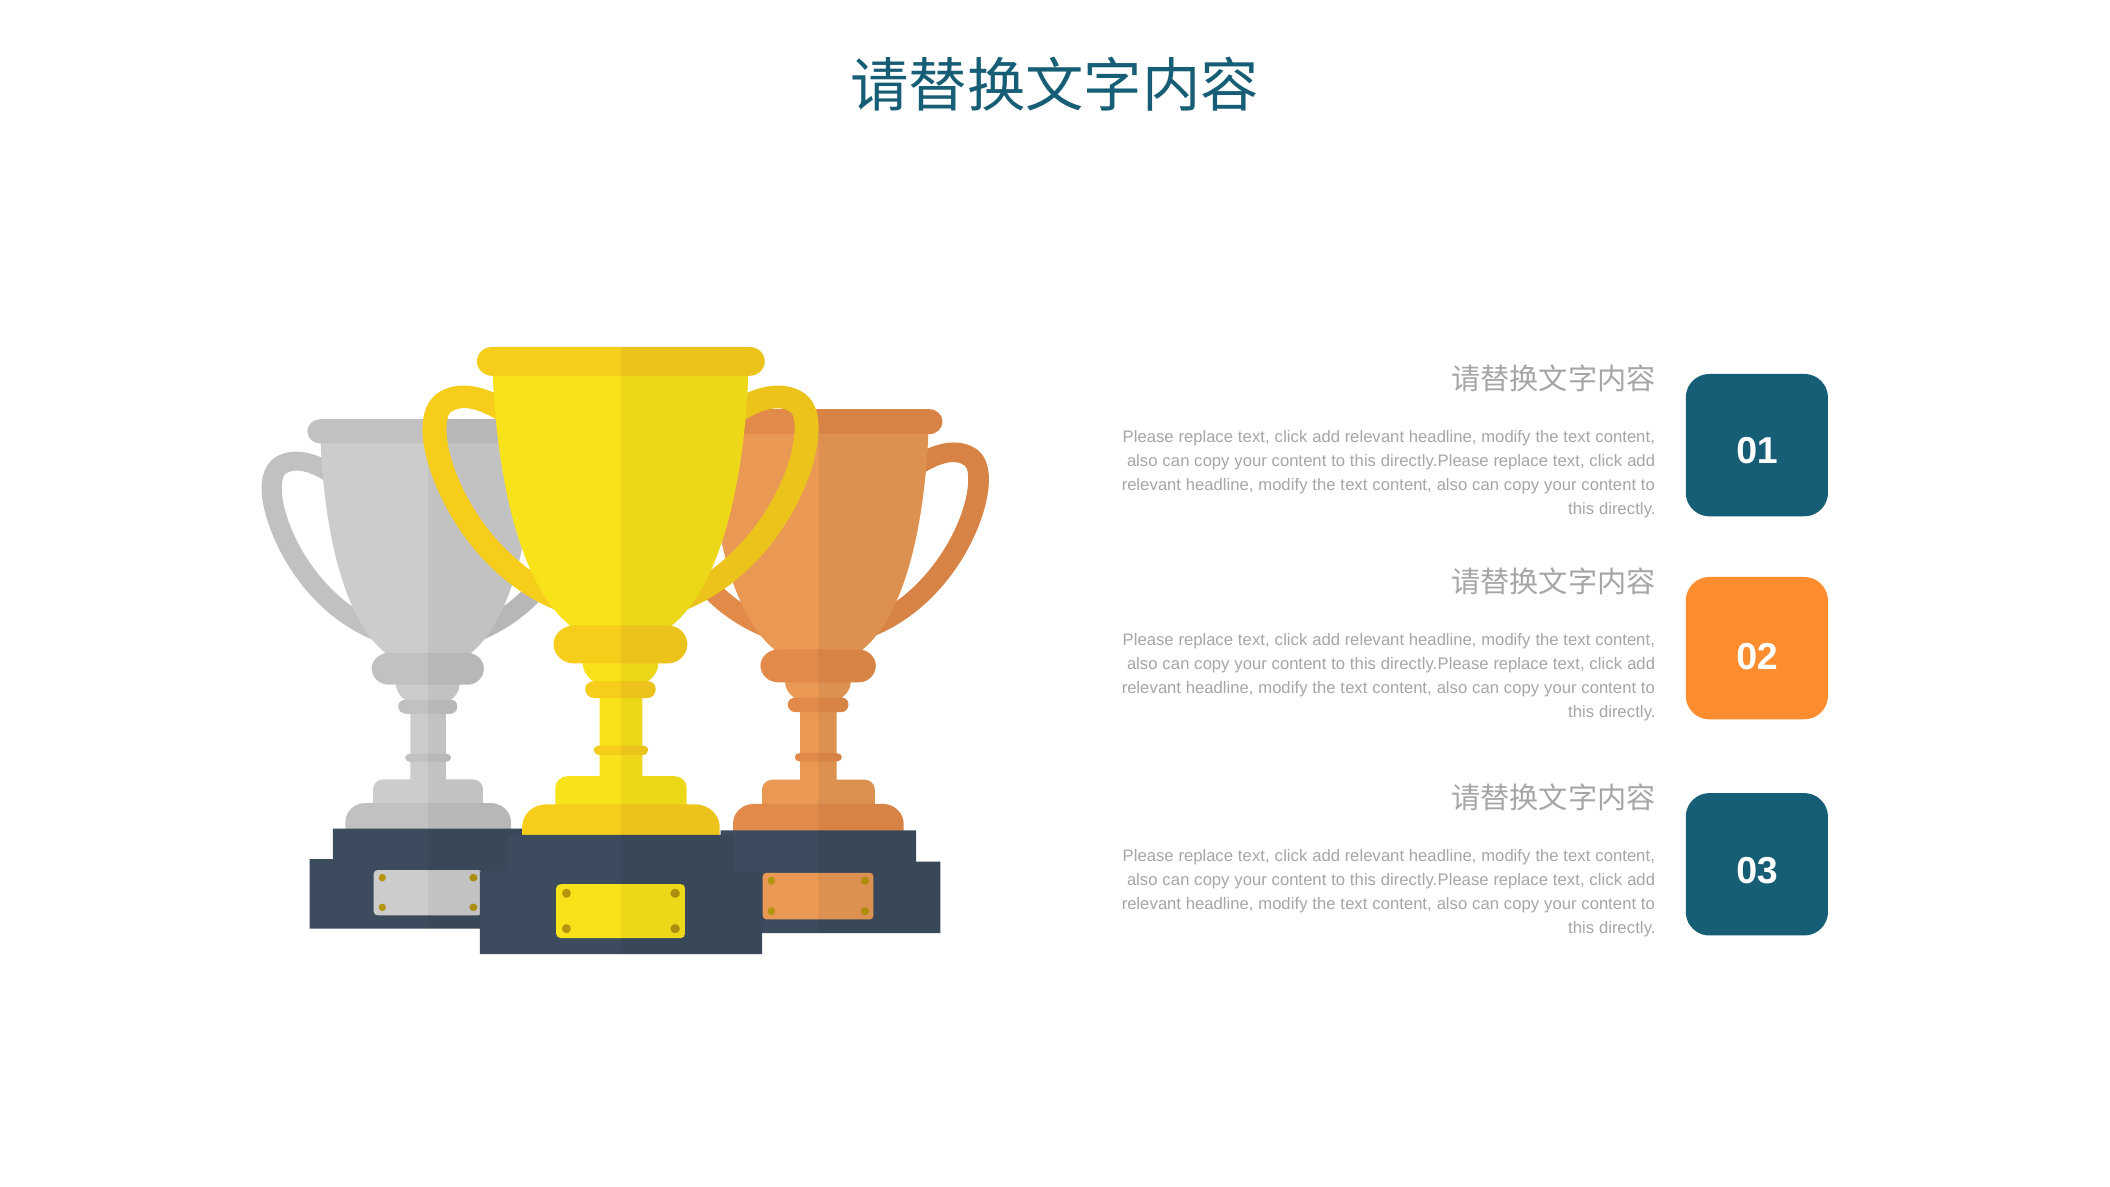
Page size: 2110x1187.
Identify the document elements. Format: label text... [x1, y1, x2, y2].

text_box 03 [1713, 819, 1800, 910]
text_box Please replace text, click add relevant headline, modify the text content, also can copy your content to this directly.Please replace text, click add relevant headline, modify the text content, also can copy your content to this directly. [1101, 422, 1656, 518]
text_box 请替换文字内容 [1437, 779, 1656, 815]
text_box [1684, 792, 1830, 937]
text_box 01 [1713, 399, 1800, 490]
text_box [821, 409, 991, 934]
text_box 请替换文字内容 [1437, 563, 1656, 599]
text_box [1684, 372, 1830, 518]
text_box Please replace text, click add relevant headline, modify the text content, also can copy your content to this directly.Please replace text, click add relevant headline, modify the text content, also can copy your content to this directly. [1101, 625, 1656, 721]
text_box 请替换文字内容 [1437, 360, 1656, 396]
text_box [1684, 575, 1830, 721]
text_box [259, 419, 420, 929]
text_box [420, 346, 821, 955]
text_box 请替换文字内容 [795, 26, 1314, 125]
text_box 02 [1713, 604, 1800, 695]
text_box Please replace text, click add relevant headline, modify the text content, also can copy your content to this directly.Please replace text, click add relevant headline, modify the text content, also can copy your content to this directly. [1101, 841, 1656, 938]
